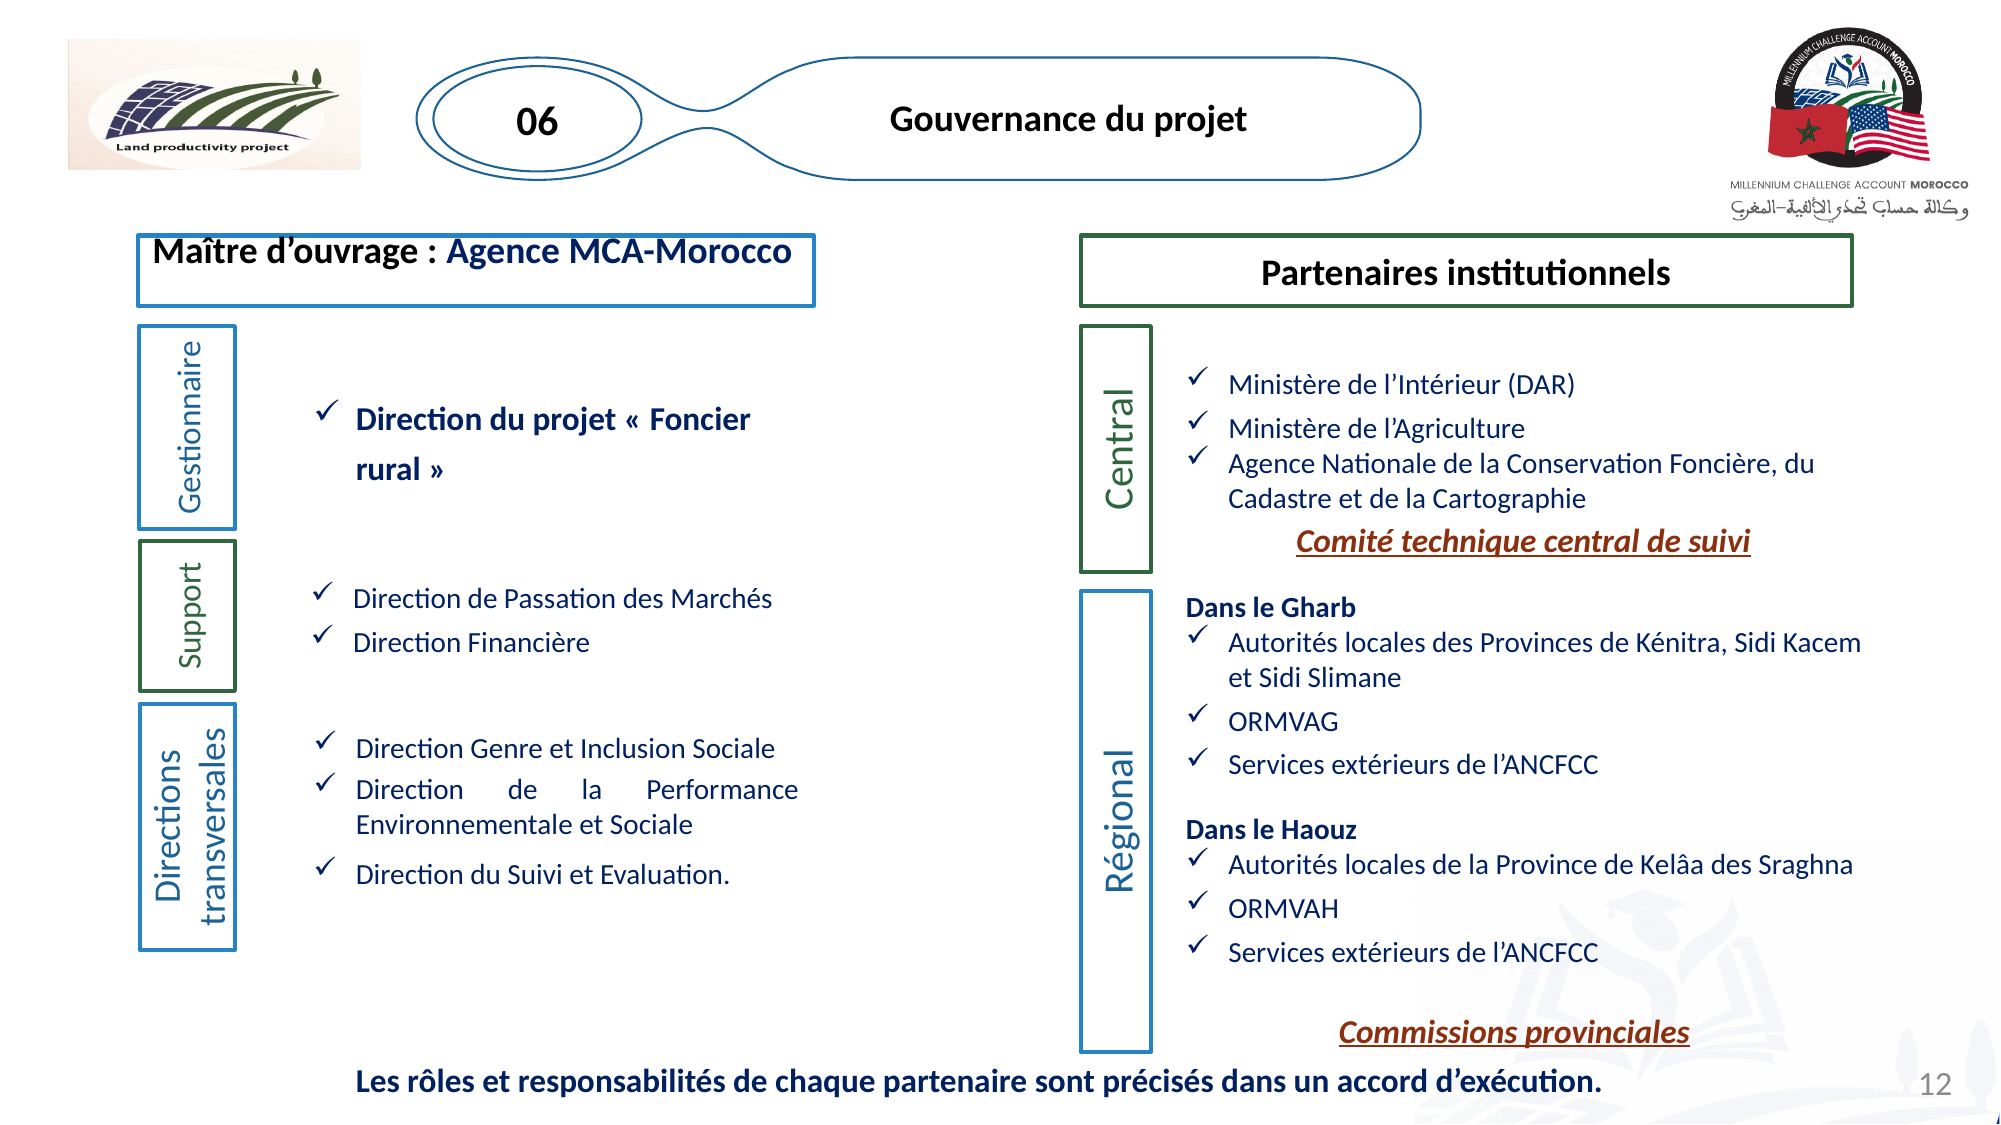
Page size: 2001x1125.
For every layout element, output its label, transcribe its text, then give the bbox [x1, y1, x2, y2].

text_box Maître d’ouvrage : Agence MCA-Morocco [136, 233, 816, 308]
text_box Régional [1079, 589, 1153, 1052]
picture [1413, 839, 2000, 1125]
text_box Direction Genre et Inclusion Sociale Direction de la Performance Environnementale et Sociale Direction du Suivi et Evaluation. [298, 722, 814, 898]
text_box Les rôles et responsabilités de chaque partenaire sont précisés dans un accord d’exécution. [89, 1052, 1408, 1107]
text_box Ministère de l’Intérieur (DAR) Ministère de l’Agriculture Agence Nationale de la Conservation Foncière, du Cadastre et de la Cartographie [1171, 349, 1859, 522]
text_box Direction du projet « Foncier rural » [298, 380, 798, 495]
text_box Commissions provinciales [1189, 1002, 1408, 1057]
text_box Dans le Haouz Autorités locales de la Province de Kelâa des Sraghna ORMVAH Services extérieurs de l’ANCFCC [1171, 794, 1879, 976]
text_box Dans le Gharb Autorités locales des Provinces de Kénitra, Sidi Kacem et Sidi Slimane ORMVAG Services extérieurs de l’ANCFCC [1171, 572, 1879, 789]
text_box Partenaires institutionnels [1079, 233, 1854, 308]
picture [64, 39, 362, 171]
picture [1724, 21, 1974, 228]
text_box Central [1079, 324, 1153, 574]
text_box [416, 57, 1421, 181]
text_box Comité technique central de suivi [1198, 512, 1849, 567]
text_box Directions transversales [138, 702, 237, 952]
text_box Support [138, 539, 237, 693]
text_box Direction de Passation des Marchés Direction Financière [295, 563, 813, 666]
text_box Gestionnaire [137, 324, 237, 531]
